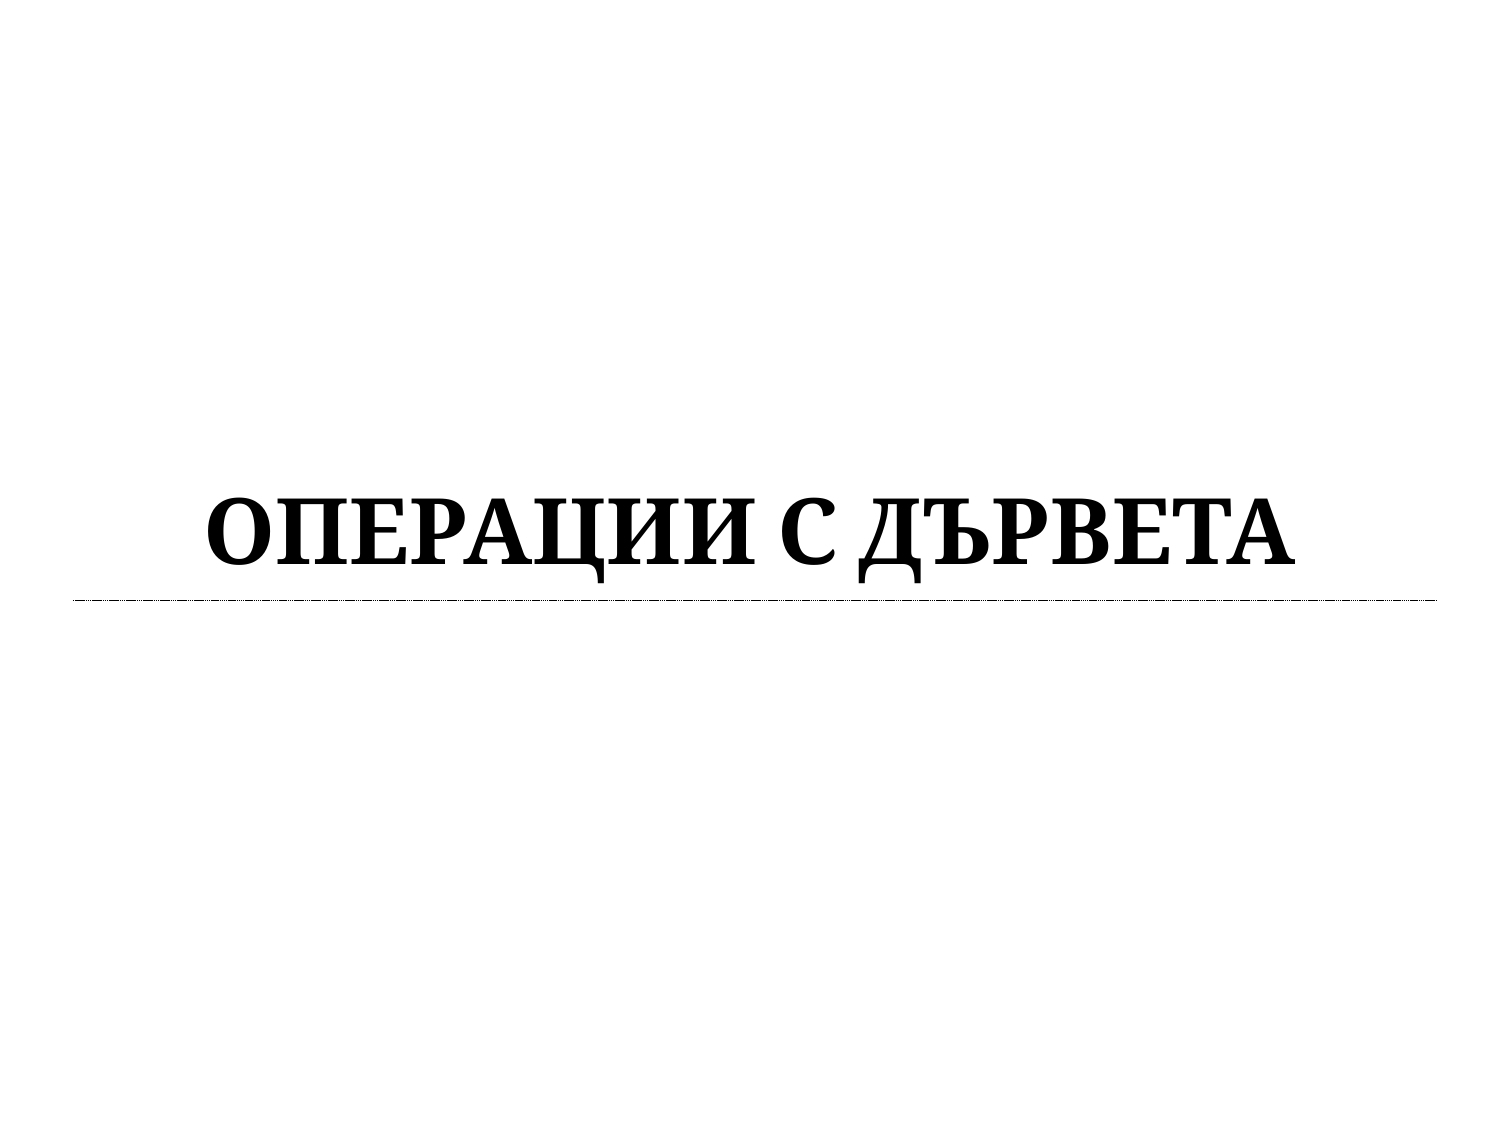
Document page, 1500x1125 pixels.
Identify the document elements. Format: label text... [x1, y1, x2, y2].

title Операции с дървета [0, 346, 1500, 594]
